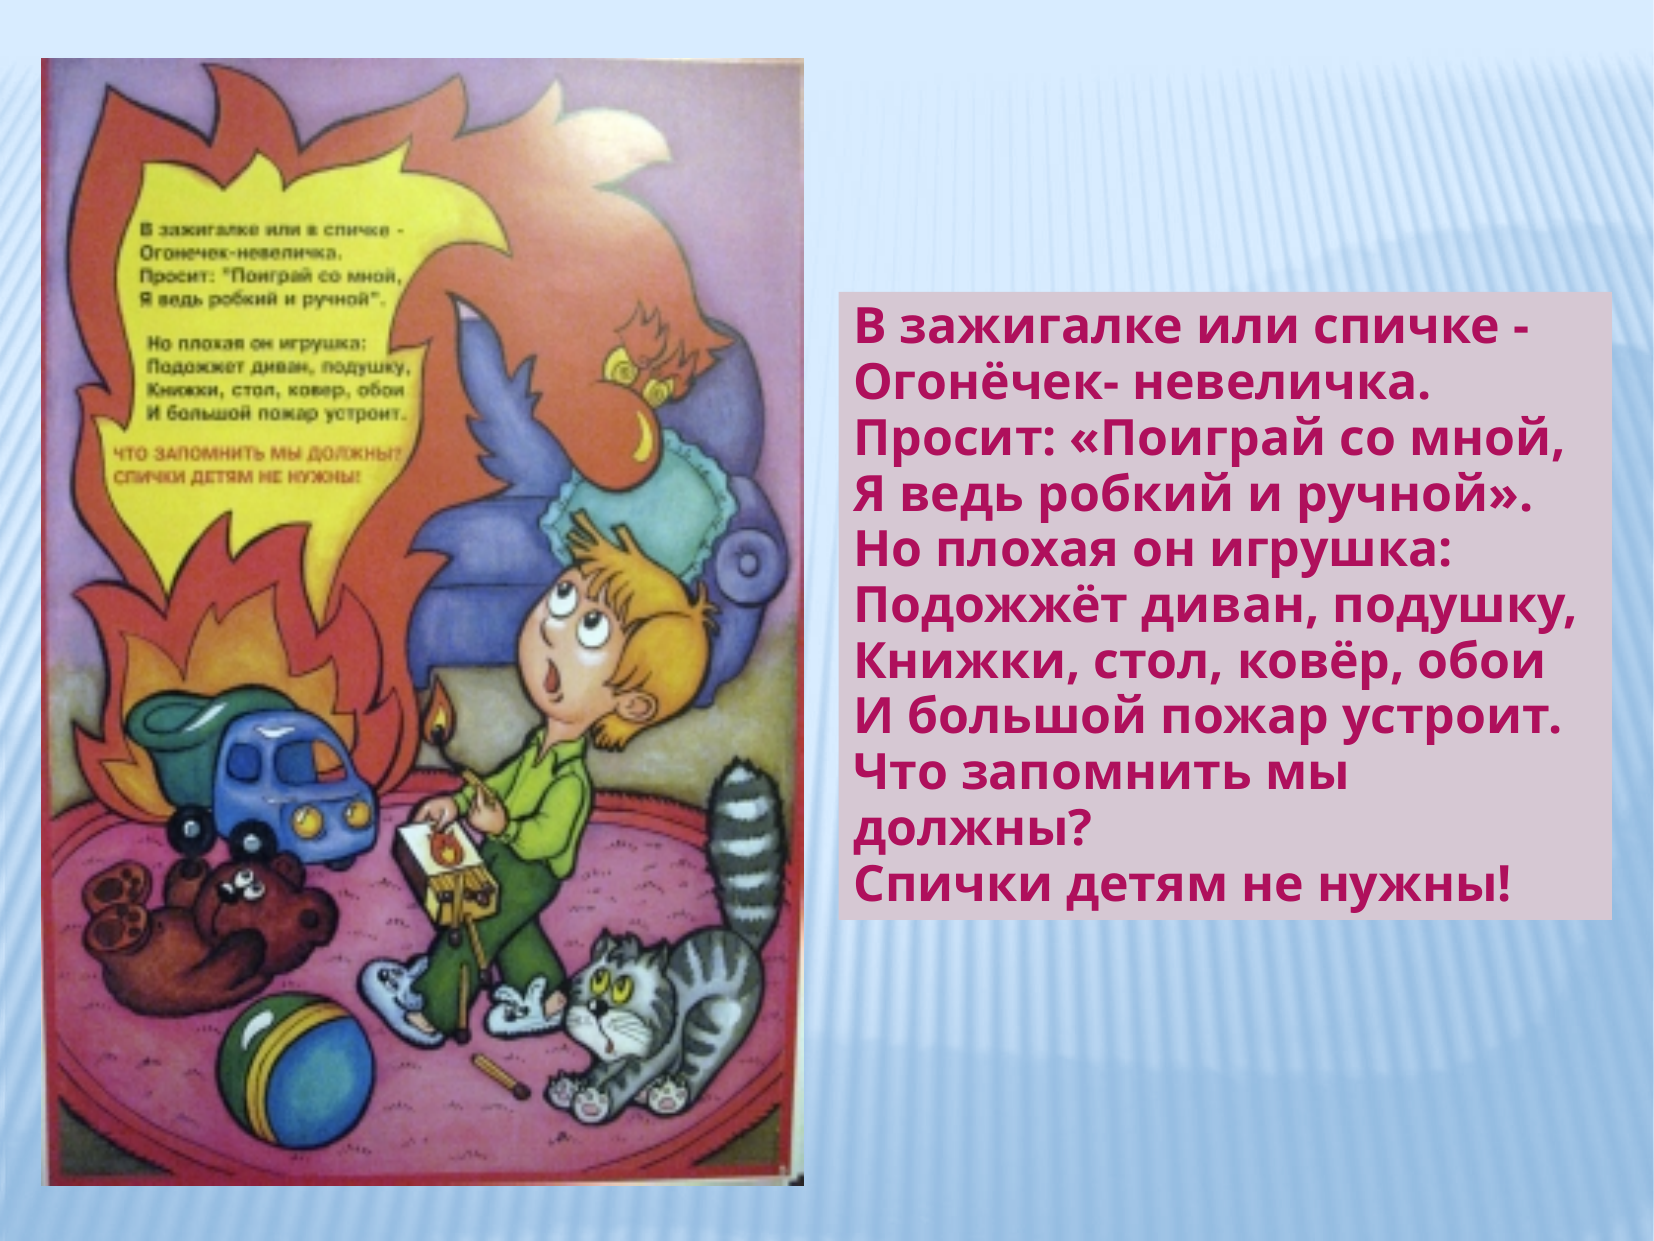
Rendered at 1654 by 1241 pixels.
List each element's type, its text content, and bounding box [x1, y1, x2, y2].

picture [41, 58, 804, 1186]
text_box В зажигалке или спичке - Огонёчек- невеличка. Просит: «Поиграй со мной, Я ведь робкий и ручной». Но плохая он игрушка: Подожжёт диван, подушку, Книжки, стол, ковёр, обои И большой пожар устроит. Что запомнить мы должны? Спички детям не нужны! [838, 291, 1612, 920]
